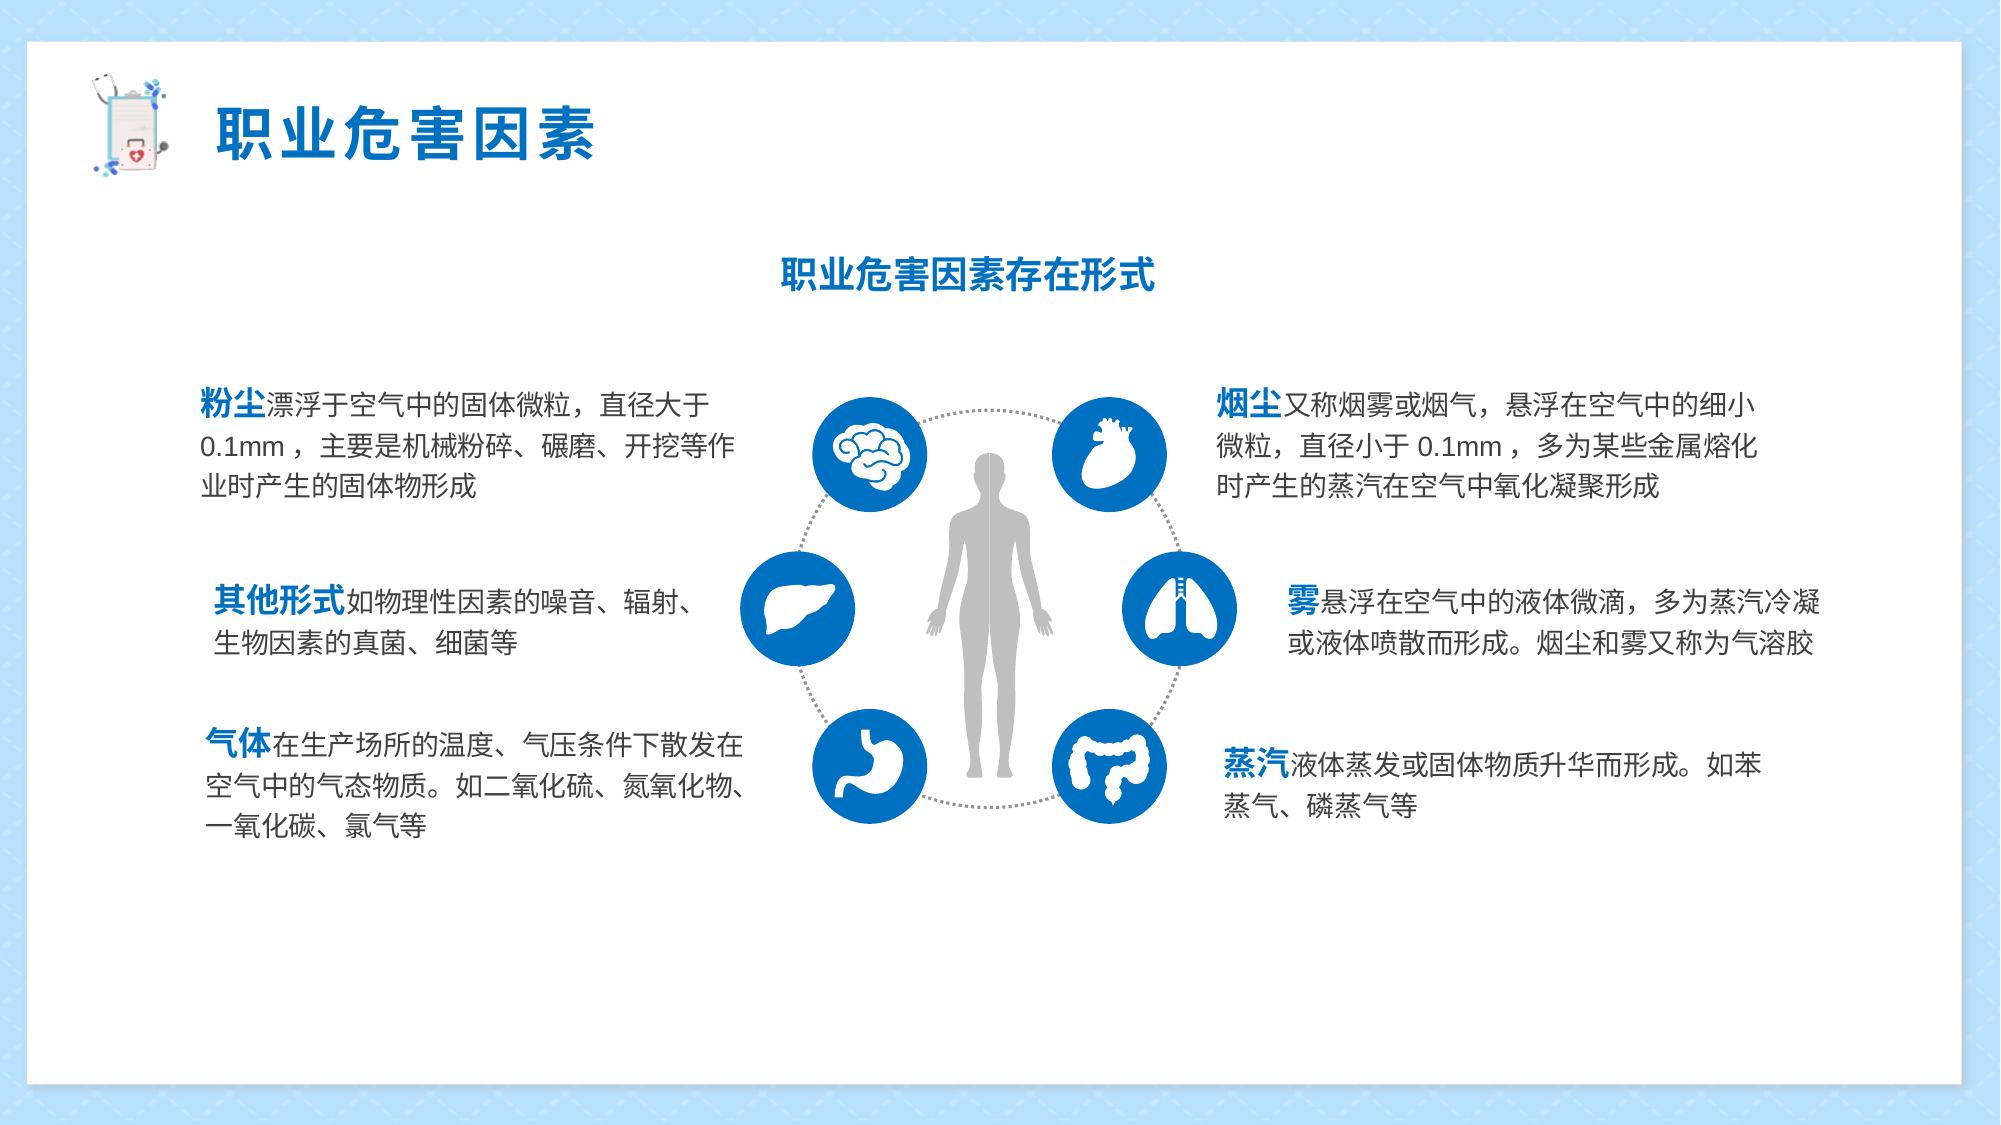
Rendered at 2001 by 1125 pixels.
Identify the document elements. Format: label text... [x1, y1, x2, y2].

text_box 其他形式如物理性因素的噪音、辐射、生物因素的真菌、细菌等 [198, 563, 719, 667]
text_box 粉尘漂浮于空气中的固体微粒，直径大于0.1mm，主要是机械粉碎、碾磨、开挖等作业时产生的固体物形成 [185, 366, 774, 510]
text_box 气体在生产场所的温度、气压条件下散发在空气中的气态物质。如二氧化硫、氮氧化物、一氧化碳、氯气等 [190, 706, 780, 850]
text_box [740, 397, 1237, 824]
text_box 烟尘又称烟雾或烟气，悬浮在空气中的细小微粒，直径小于0.1mm，多为某些金属熔化时产生的蒸汽在空气中氧化凝聚形成 [1201, 366, 1791, 510]
text_box 职业危害因素存在形式 [763, 243, 1173, 305]
text_box 雾悬浮在空气中的液体微滴，多为蒸汽冷凝或液体喷散而形成。烟尘和雾又称为气溶胶 [1272, 563, 1862, 667]
text_box 蒸汽液体蒸发或固体物质升华而形成。如苯蒸气、磷蒸气等 [1208, 726, 1798, 830]
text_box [66, 66, 618, 194]
picture [0, 0, 2000, 1125]
